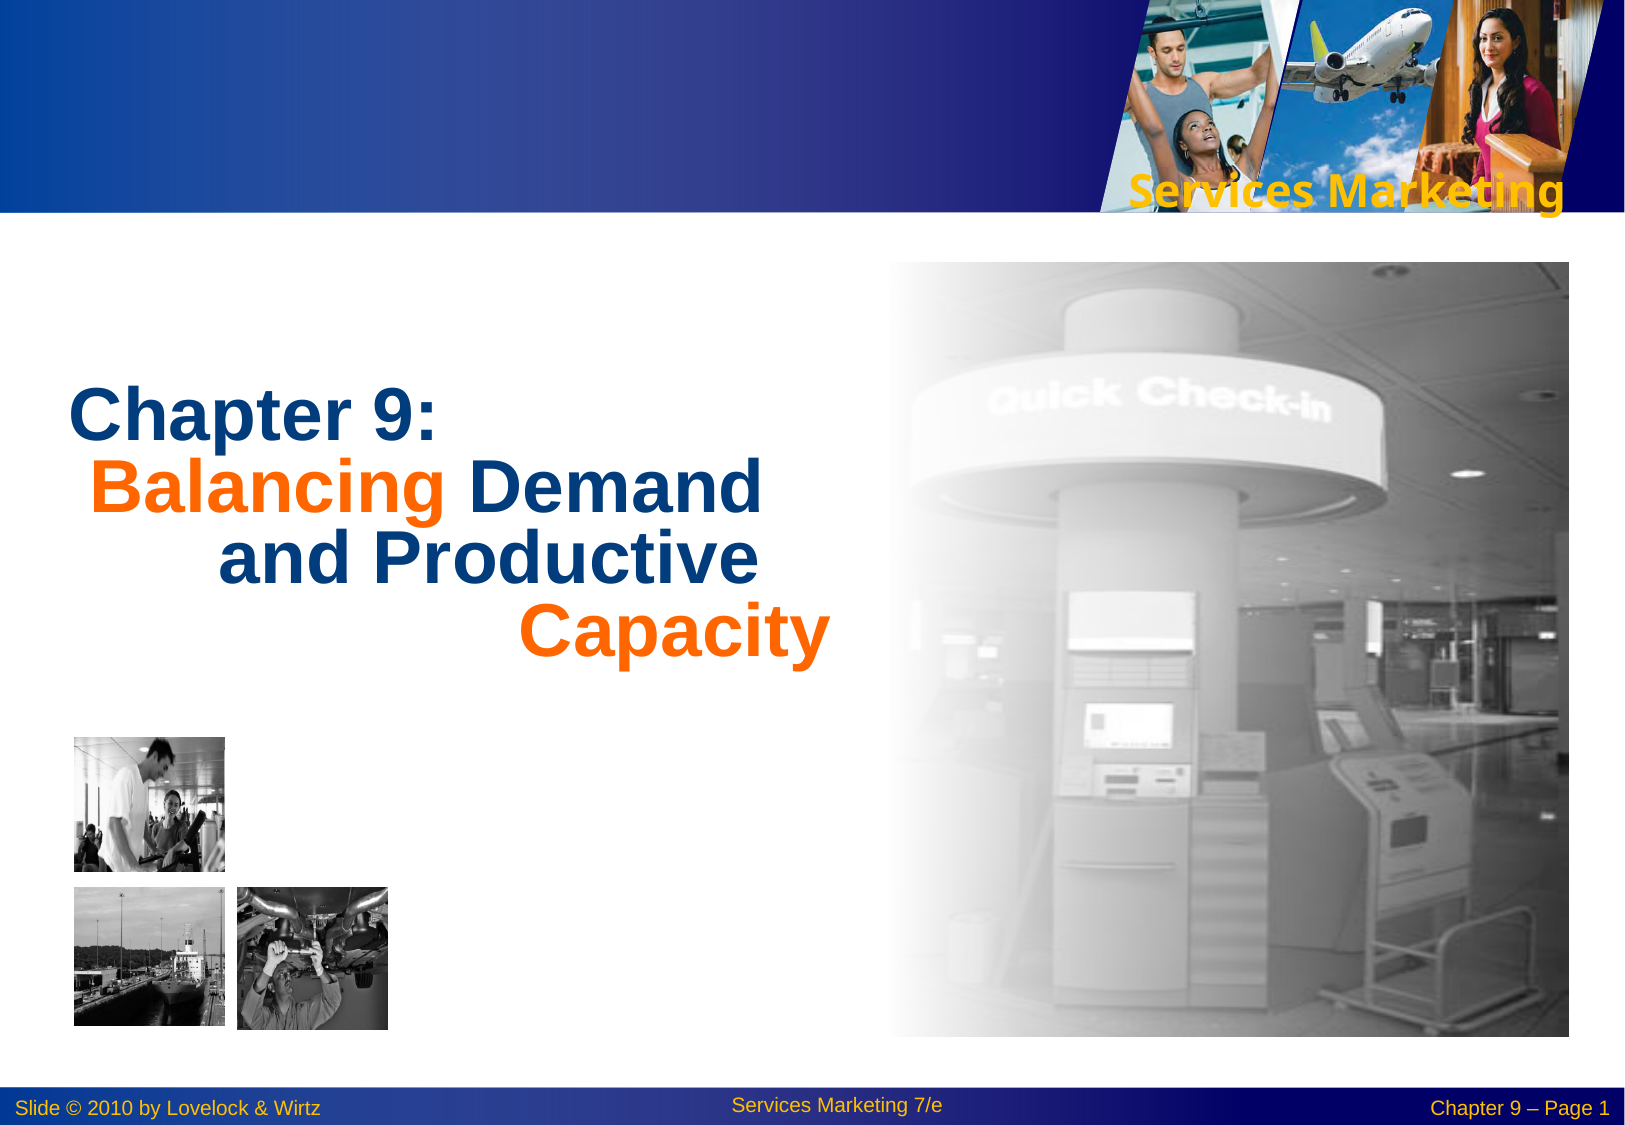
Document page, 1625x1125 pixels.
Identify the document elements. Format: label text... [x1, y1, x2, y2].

picture [886, 262, 1569, 1037]
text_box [74, 737, 388, 1030]
picture [1546, 187, 1556, 202]
picture [1100, 0, 1604, 213]
picture [1162, 186, 1172, 192]
text_box Chapter 9: Balancing Demand and Productive Capacity [54, 375, 875, 678]
